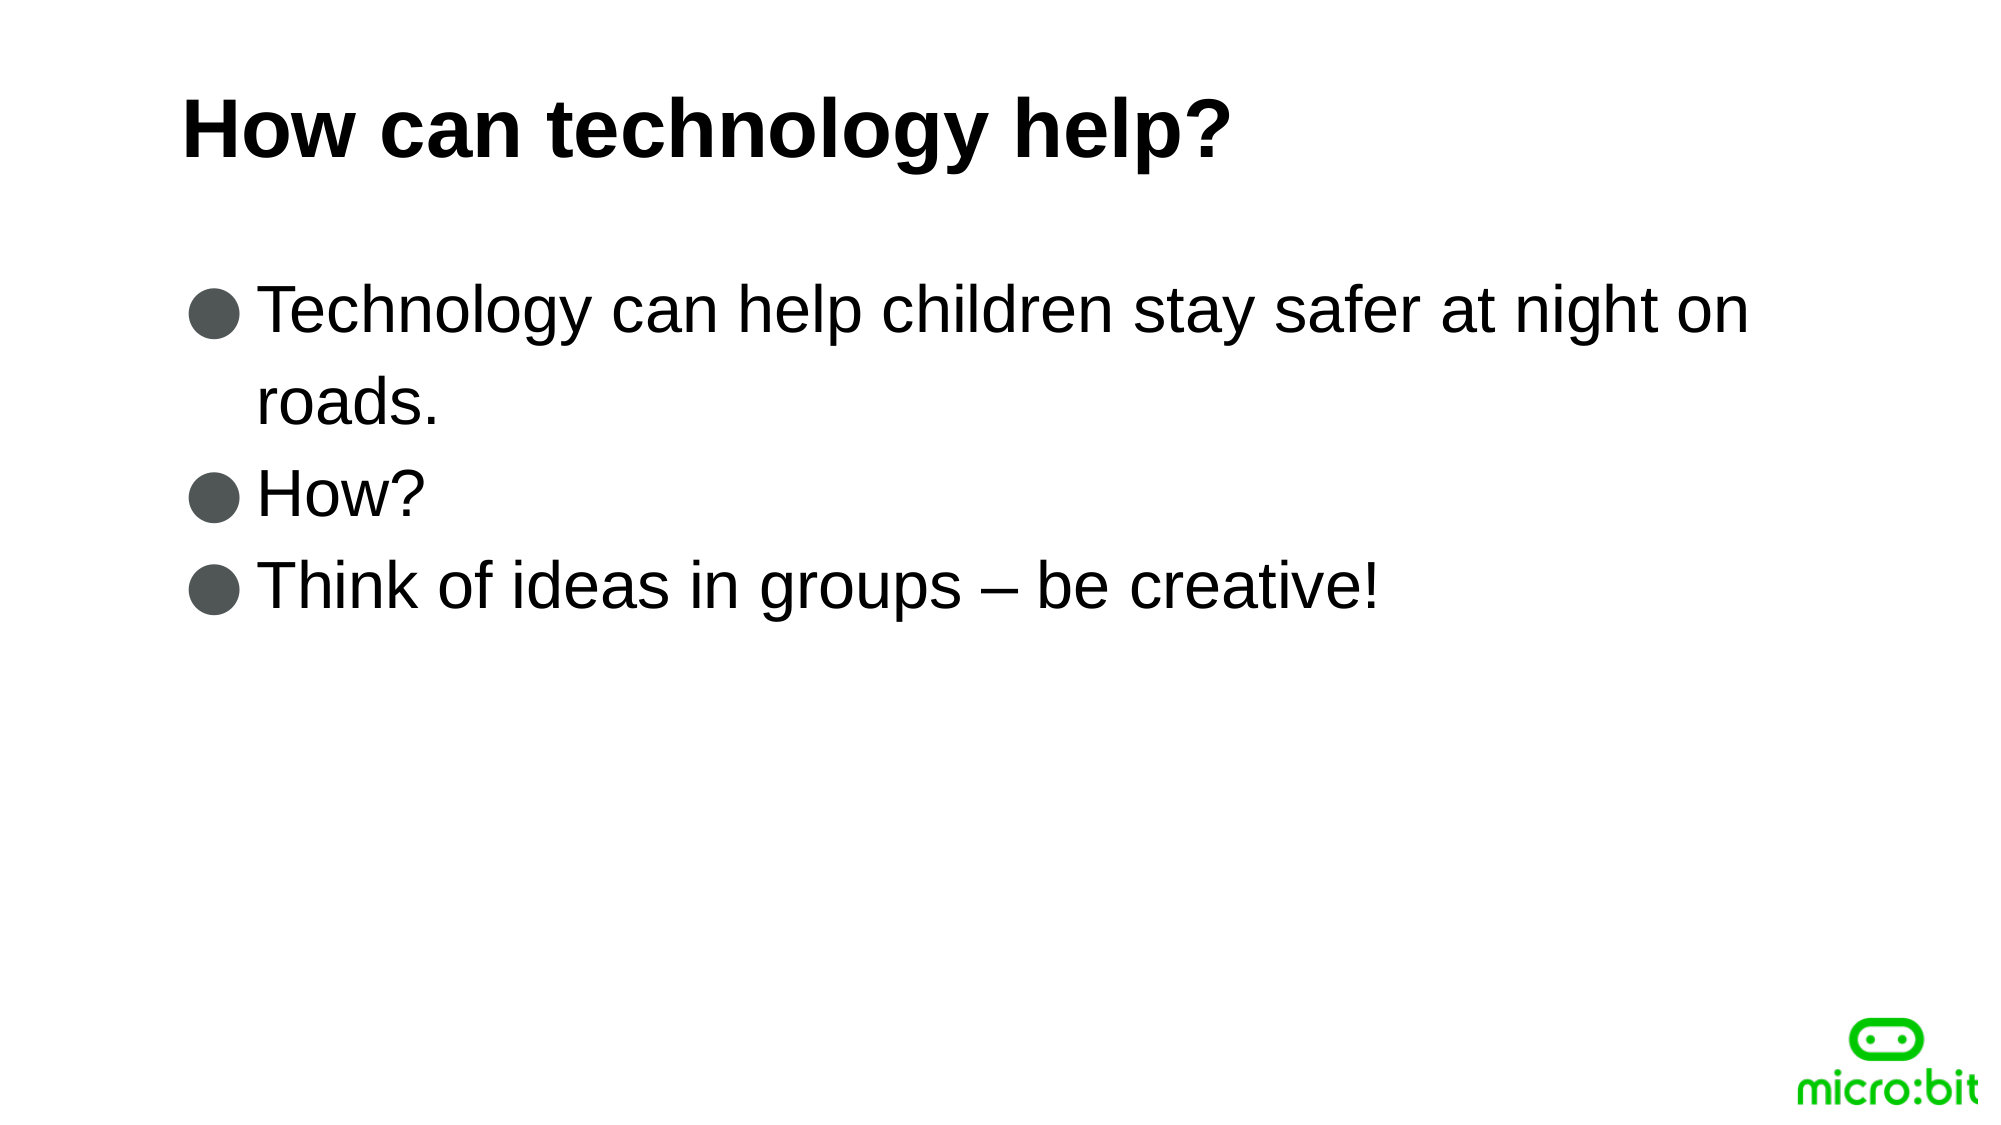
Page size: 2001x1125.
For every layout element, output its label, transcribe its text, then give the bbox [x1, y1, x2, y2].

text_box How can technology help? Technology can help children stay safer at night on roads. How? Think of ideas in groups – be creative! [166, 60, 1918, 884]
picture [1797, 1017, 1978, 1106]
